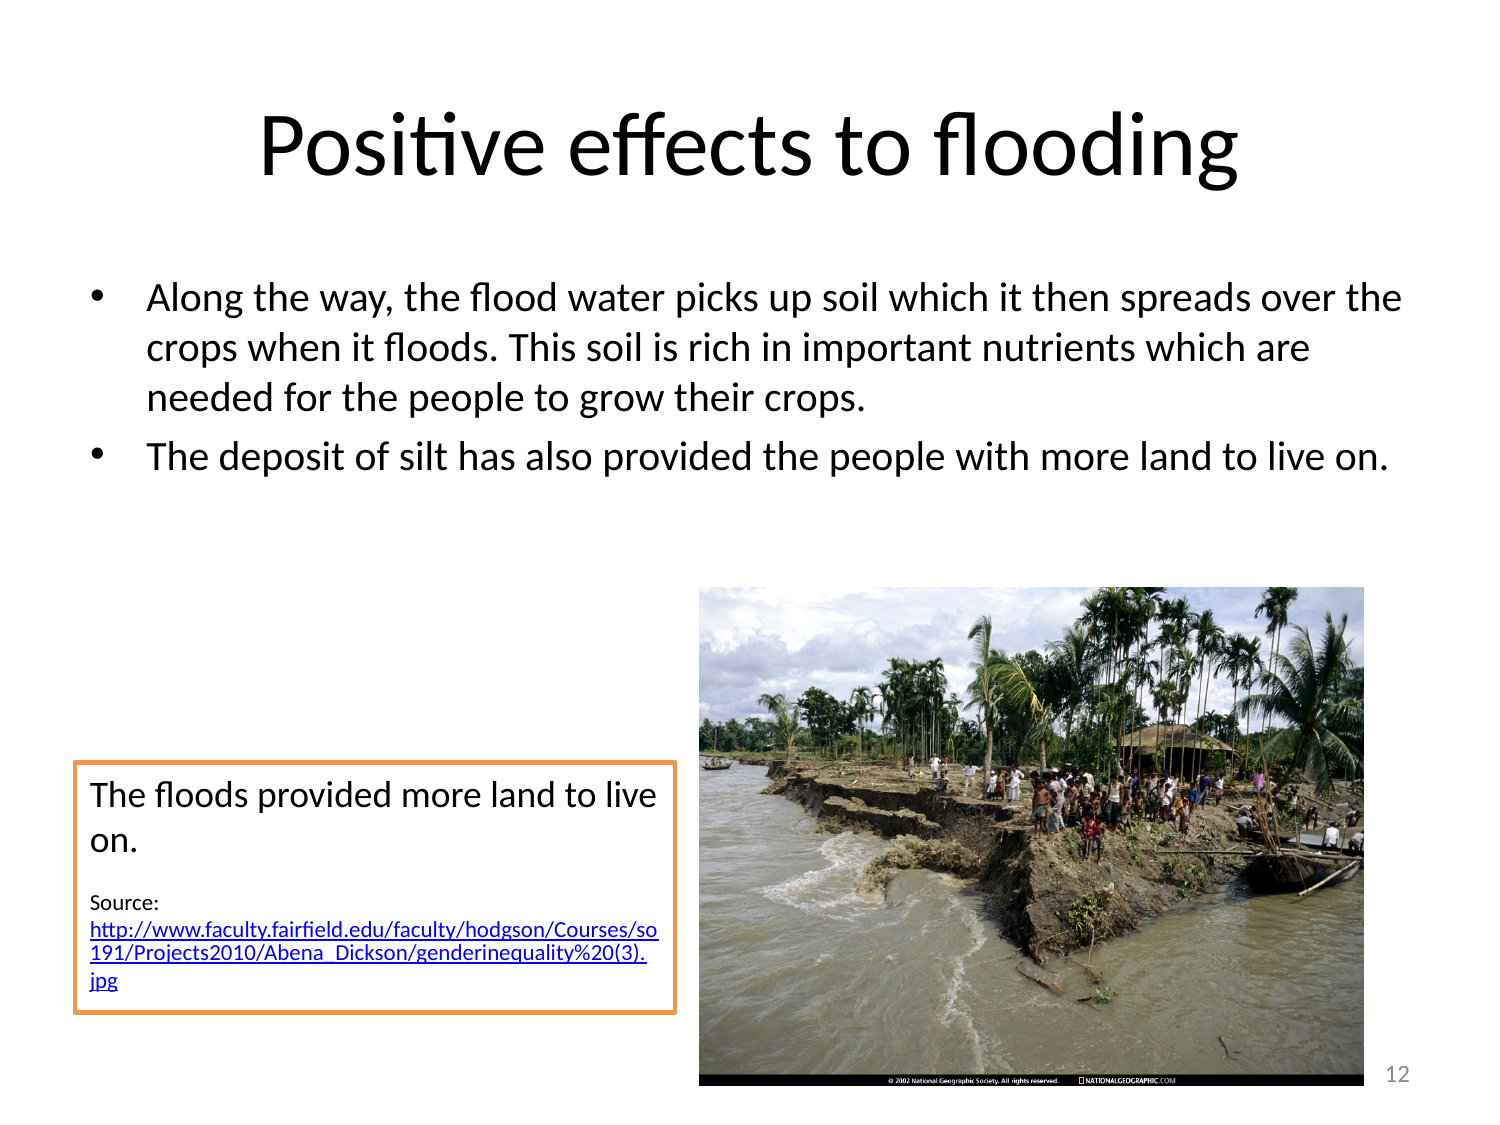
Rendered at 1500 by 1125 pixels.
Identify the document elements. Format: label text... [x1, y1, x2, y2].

slide_number 12 [1074, 1042, 1425, 1103]
title Positive effects to flooding [75, 45, 1425, 233]
list Along the way, the flood water picks up soil which it then spreads over the crops when it floods. This soil is rich in important nutrients which are needed for the people to grow their crops. The deposit of silt has also provided the people with more land to live on. [75, 262, 1425, 550]
text_box The floods provided more land to live on. Source: http://www.faculty.fairfield.edu/faculty/hodgson/Courses/so191/Projects2010/Abena_Dickson/genderinequality%20(3).jpg [73, 760, 677, 1015]
picture [699, 587, 1365, 1086]
